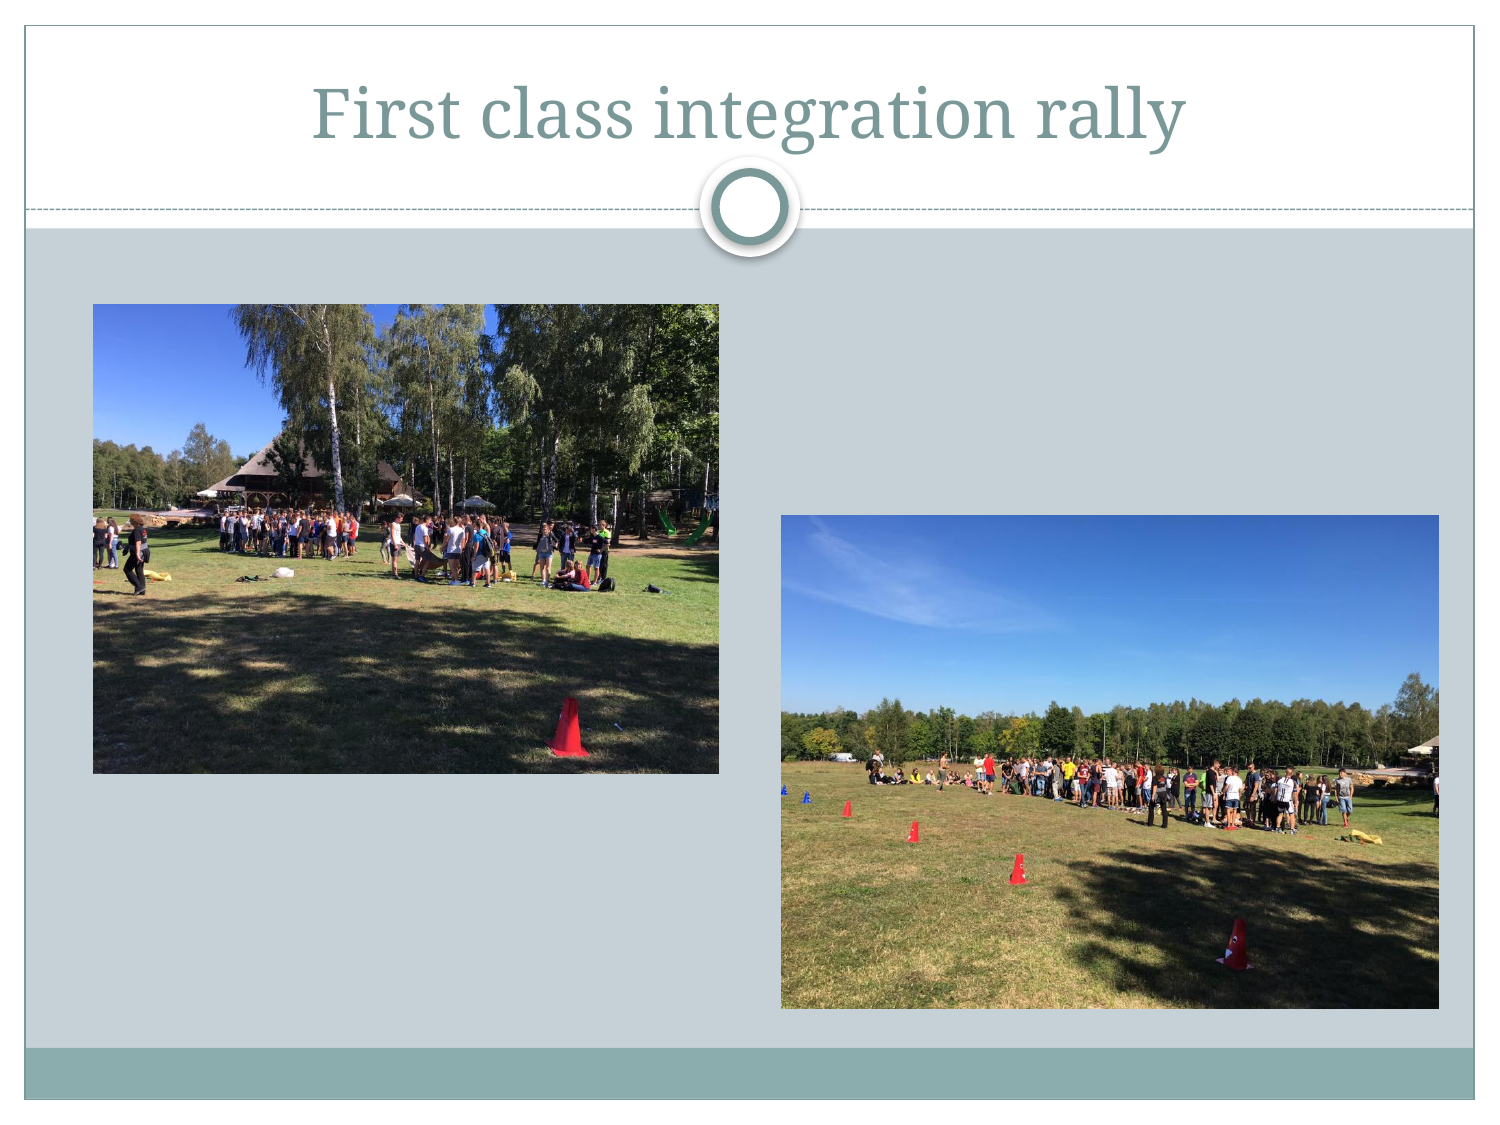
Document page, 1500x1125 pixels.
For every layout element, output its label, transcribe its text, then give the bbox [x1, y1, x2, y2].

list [93, 304, 719, 774]
title First class integration rally [49, 35, 1450, 160]
picture [780, 515, 1439, 1009]
